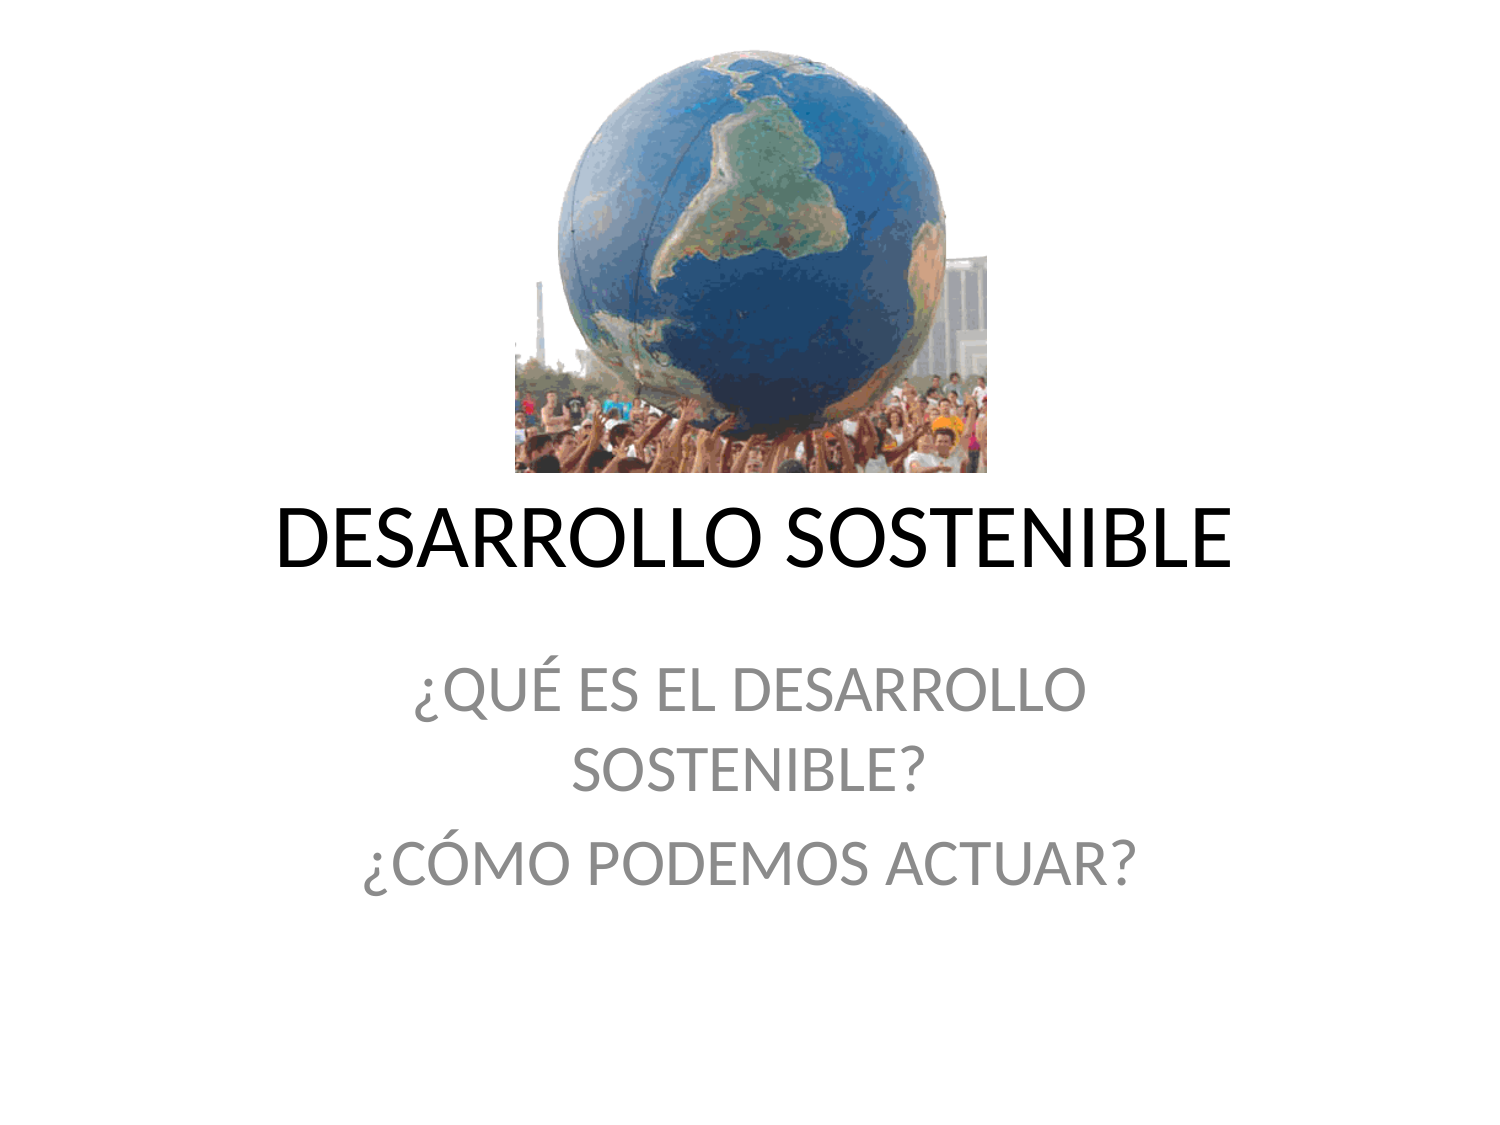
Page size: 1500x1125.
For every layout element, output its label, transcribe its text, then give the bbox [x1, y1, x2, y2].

title DESARROLLO SOSTENIBLE [117, 410, 1393, 652]
picture [515, 46, 987, 473]
subtitle ¿QUÉ ES EL DESARROLLO SOSTENIBLE? ¿CÓMO PODEMOS ACTUAR? [225, 637, 1275, 925]
